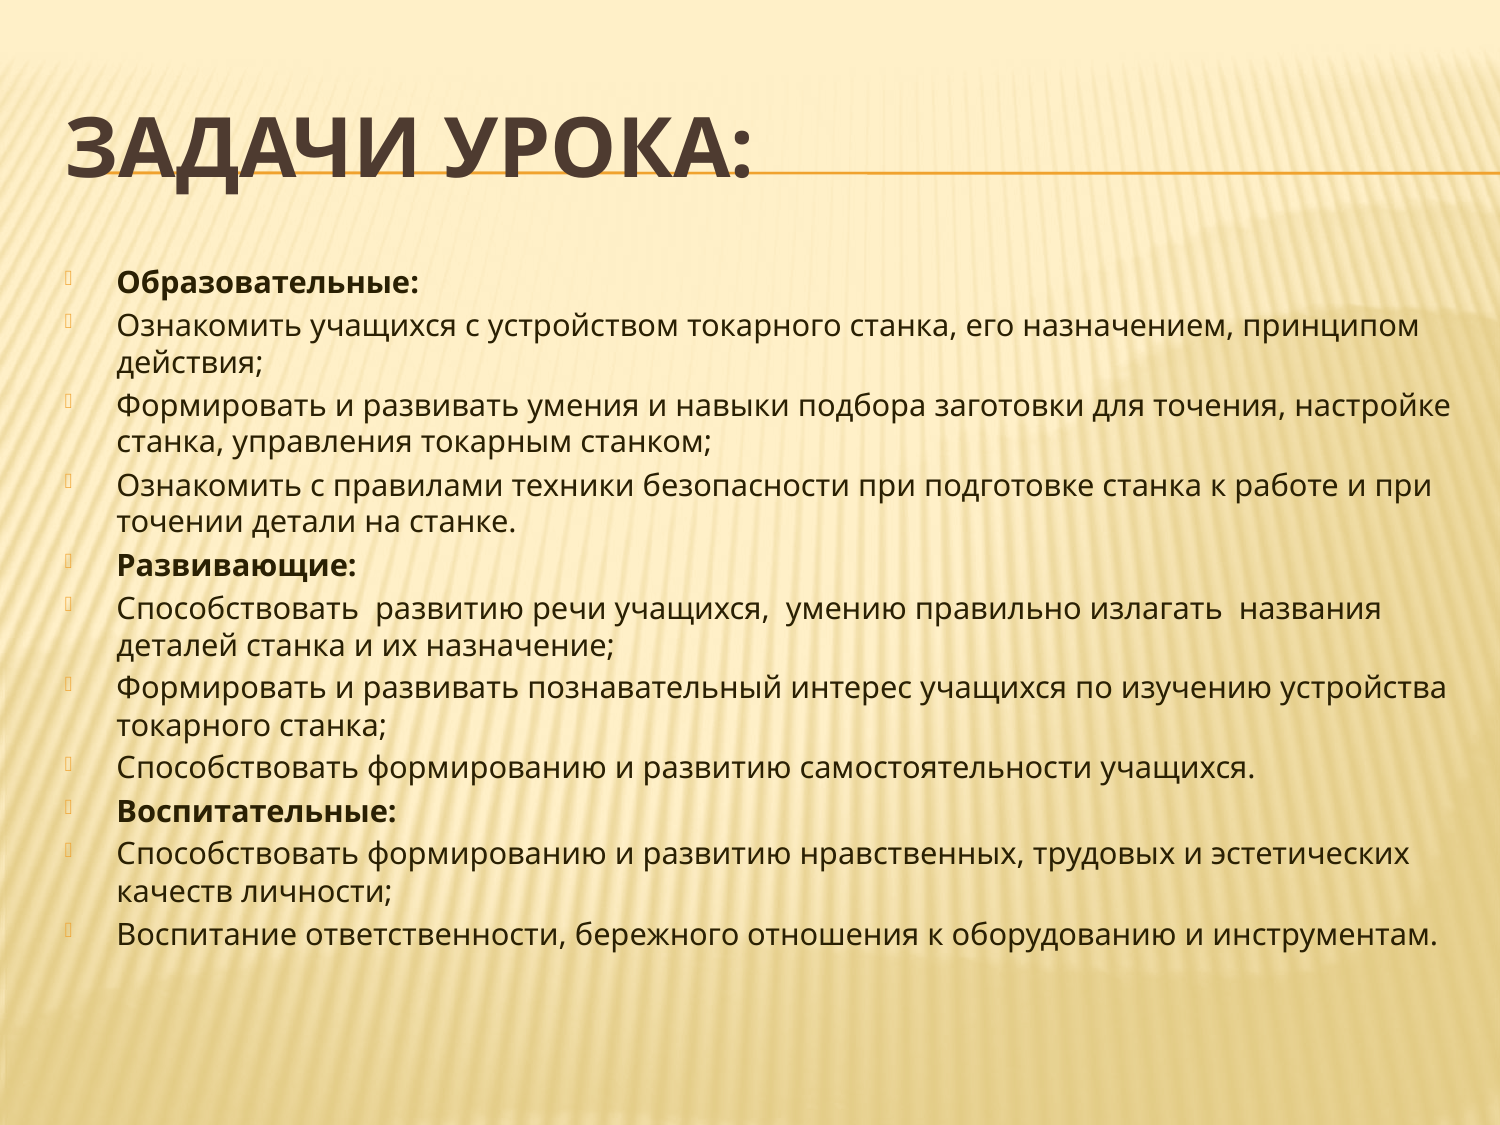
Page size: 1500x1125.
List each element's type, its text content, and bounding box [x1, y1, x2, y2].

list Образовательные: Ознакомить учащихся с устройством токарного станка, его назначением, принципом действия; Формировать и развивать умения и навыки подбора заготовки для точения, настройке станка, управления токарным станком; Ознакомить с правилами техники безопасности при подготовке станка к работе и при точении детали на станке. Развивающие: Способствовать развитию речи учащихся, умению правильно излагать названия деталей станка и их назначение; Формировать и развивать познавательный интерес учащихся по изучению устройства токарного станка; Способствовать формированию и развитию самостоятельности учащихся. Воспитательные: Способствовать формированию и развитию нравственных, трудовых и эстетических качеств личности; Воспитание ответственности, бережного отношения к оборудованию и инструментам. [50, 254, 1475, 998]
title Задачи урока: [50, 75, 1475, 213]
